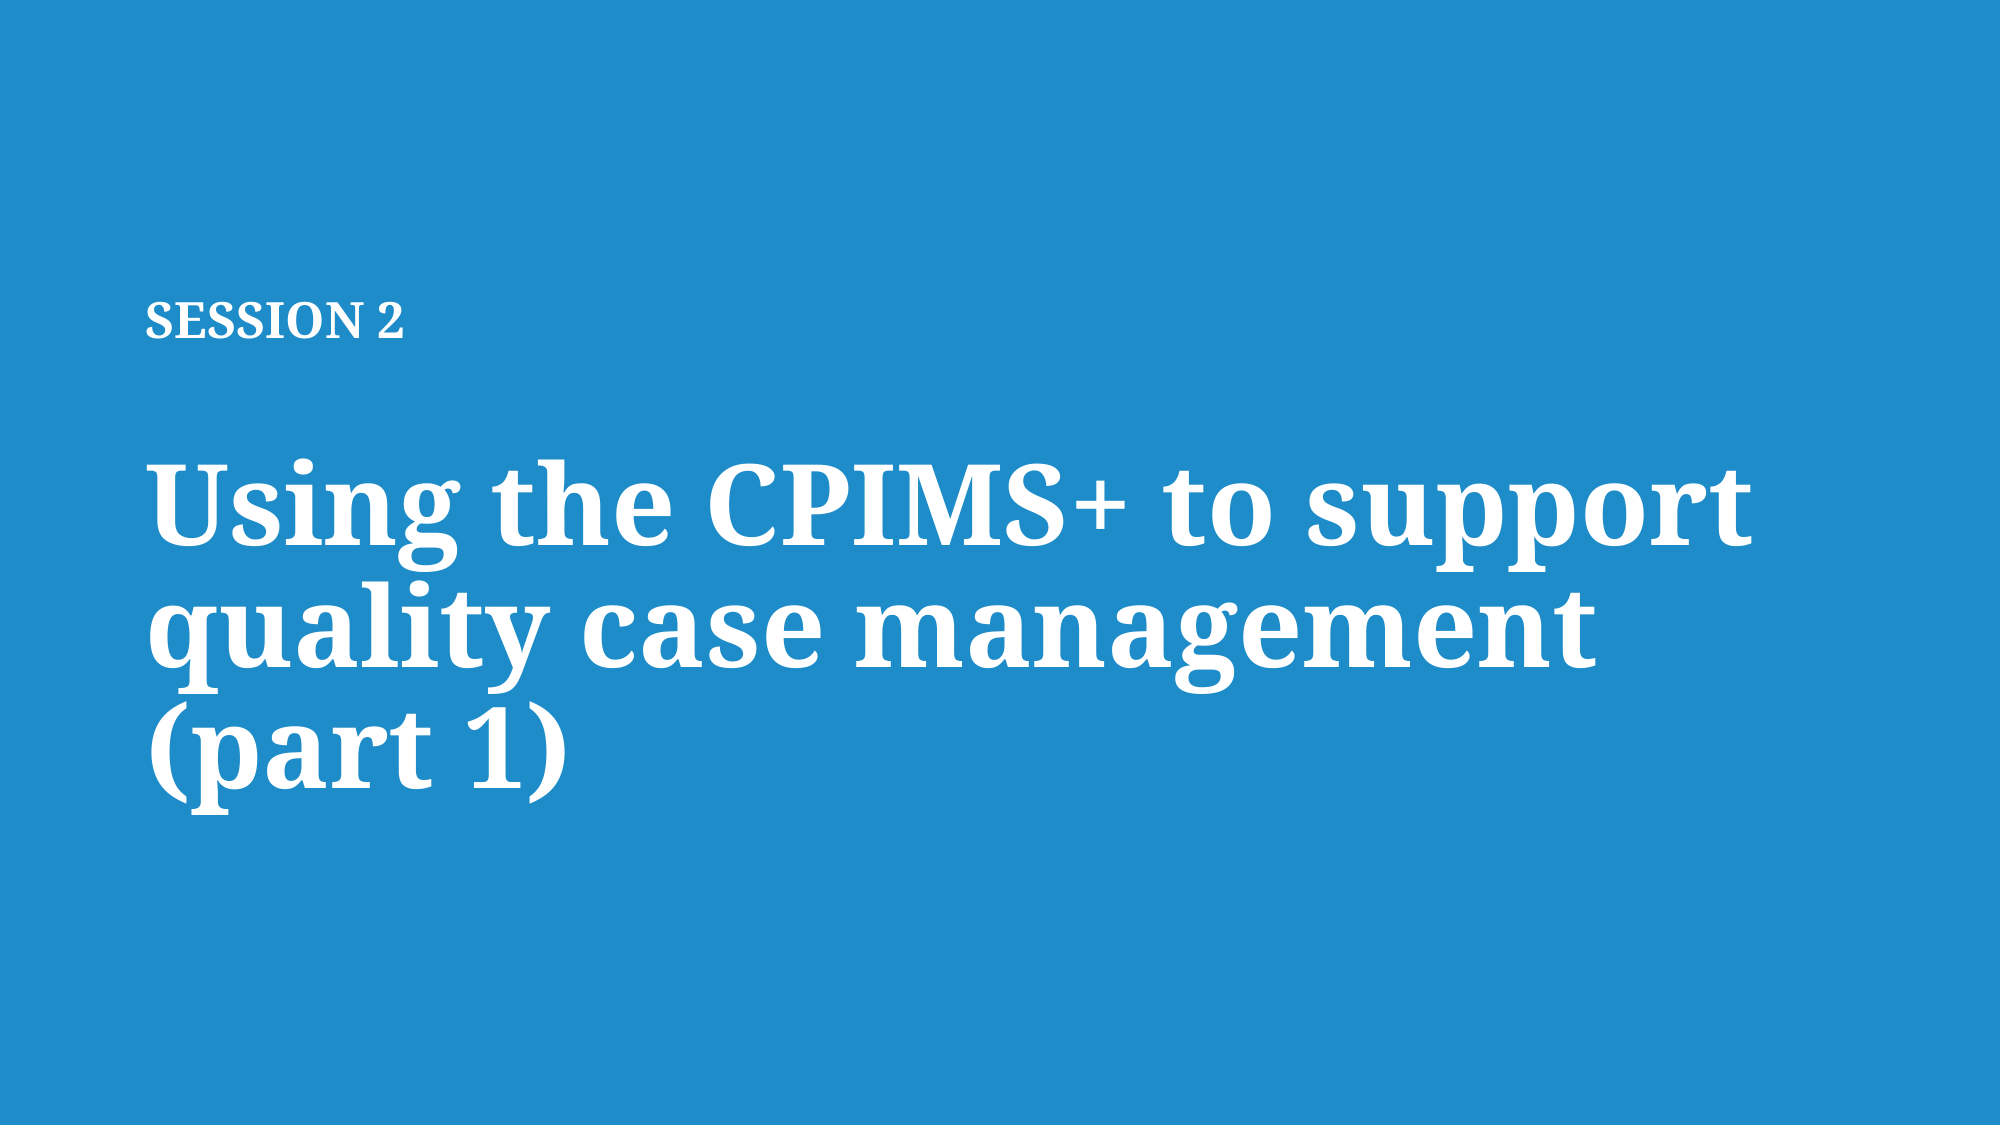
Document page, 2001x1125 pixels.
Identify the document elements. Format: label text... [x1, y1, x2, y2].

text_box SESSION 2 Using the CPIMS+ to support quality case management (part 1) [130, 508, 1792, 601]
